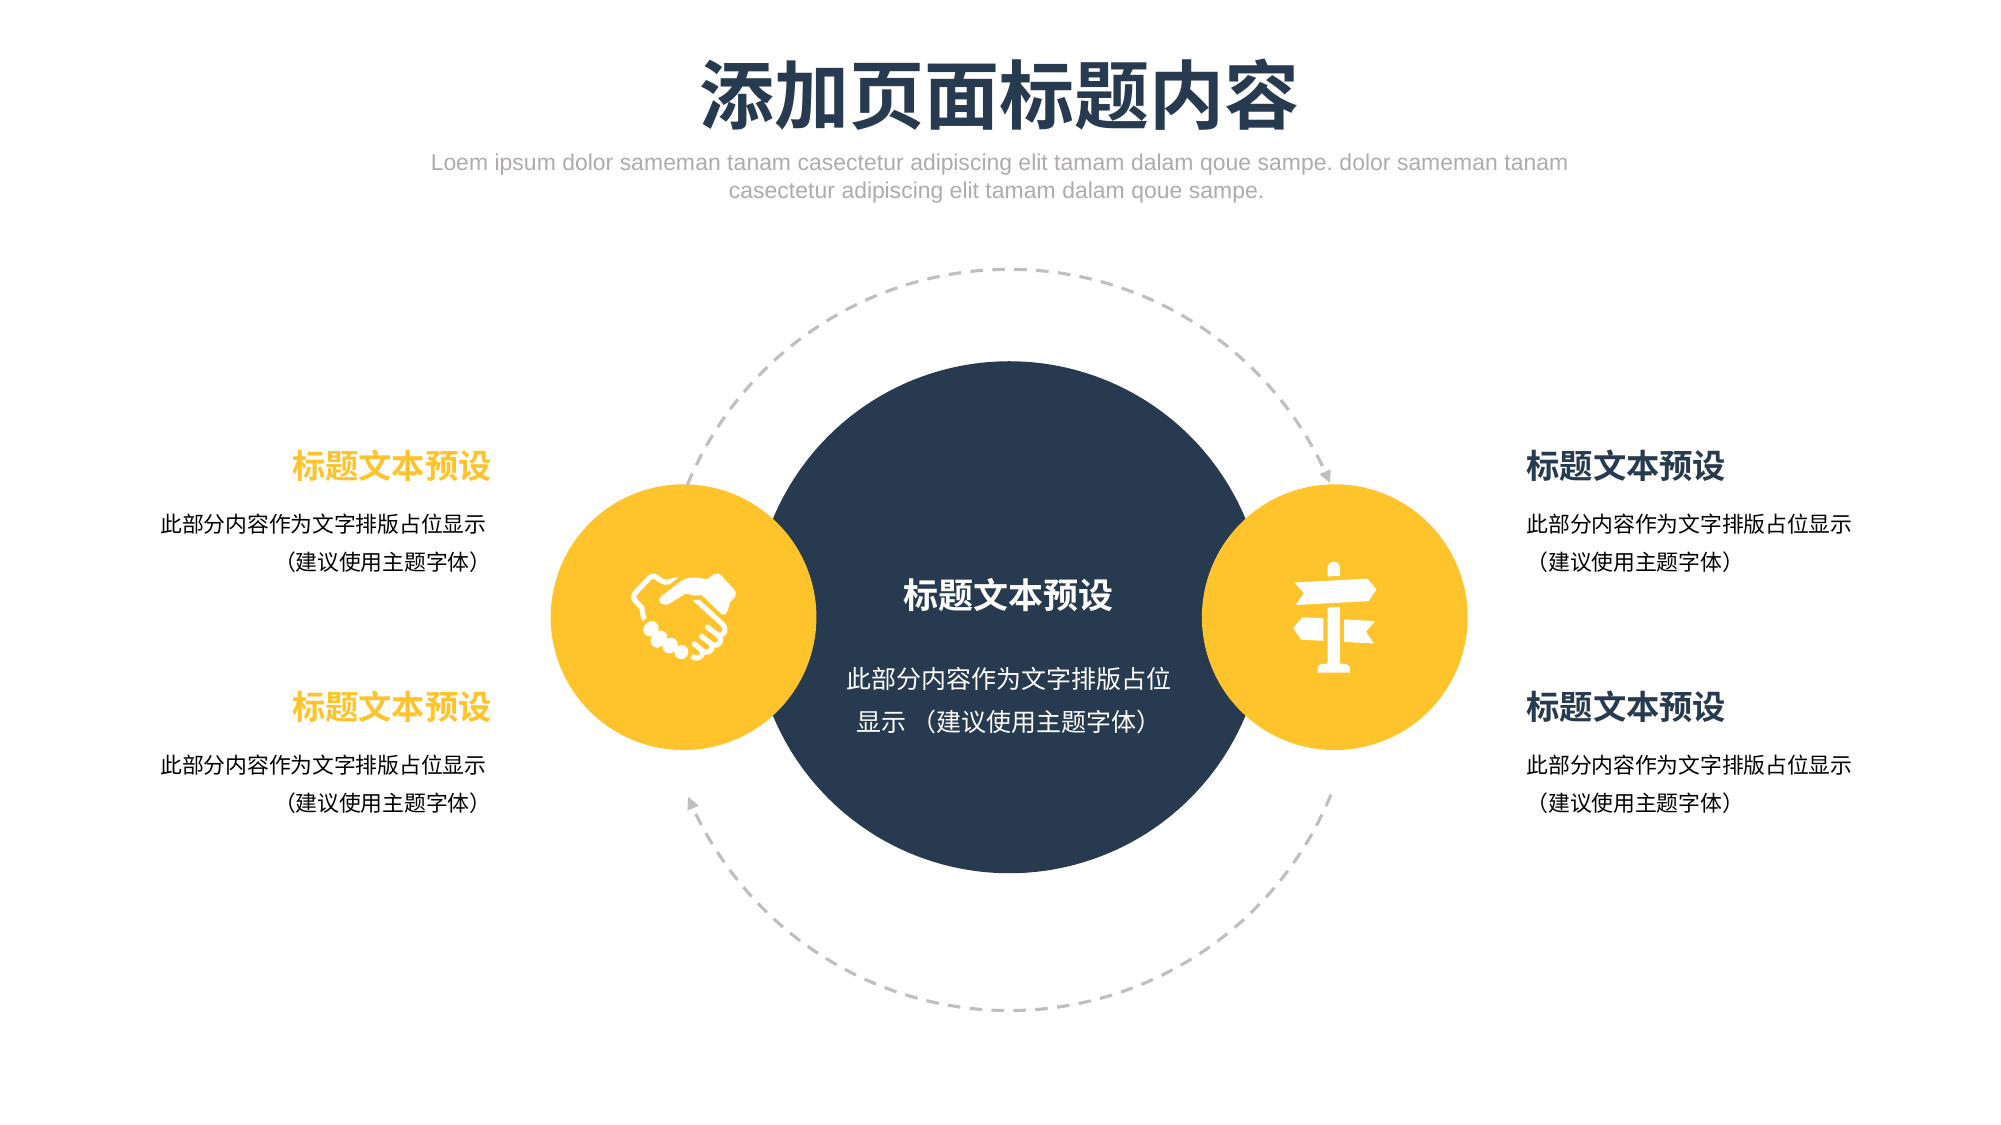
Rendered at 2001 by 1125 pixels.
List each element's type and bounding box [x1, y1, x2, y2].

text_box [69, 269, 1931, 1011]
